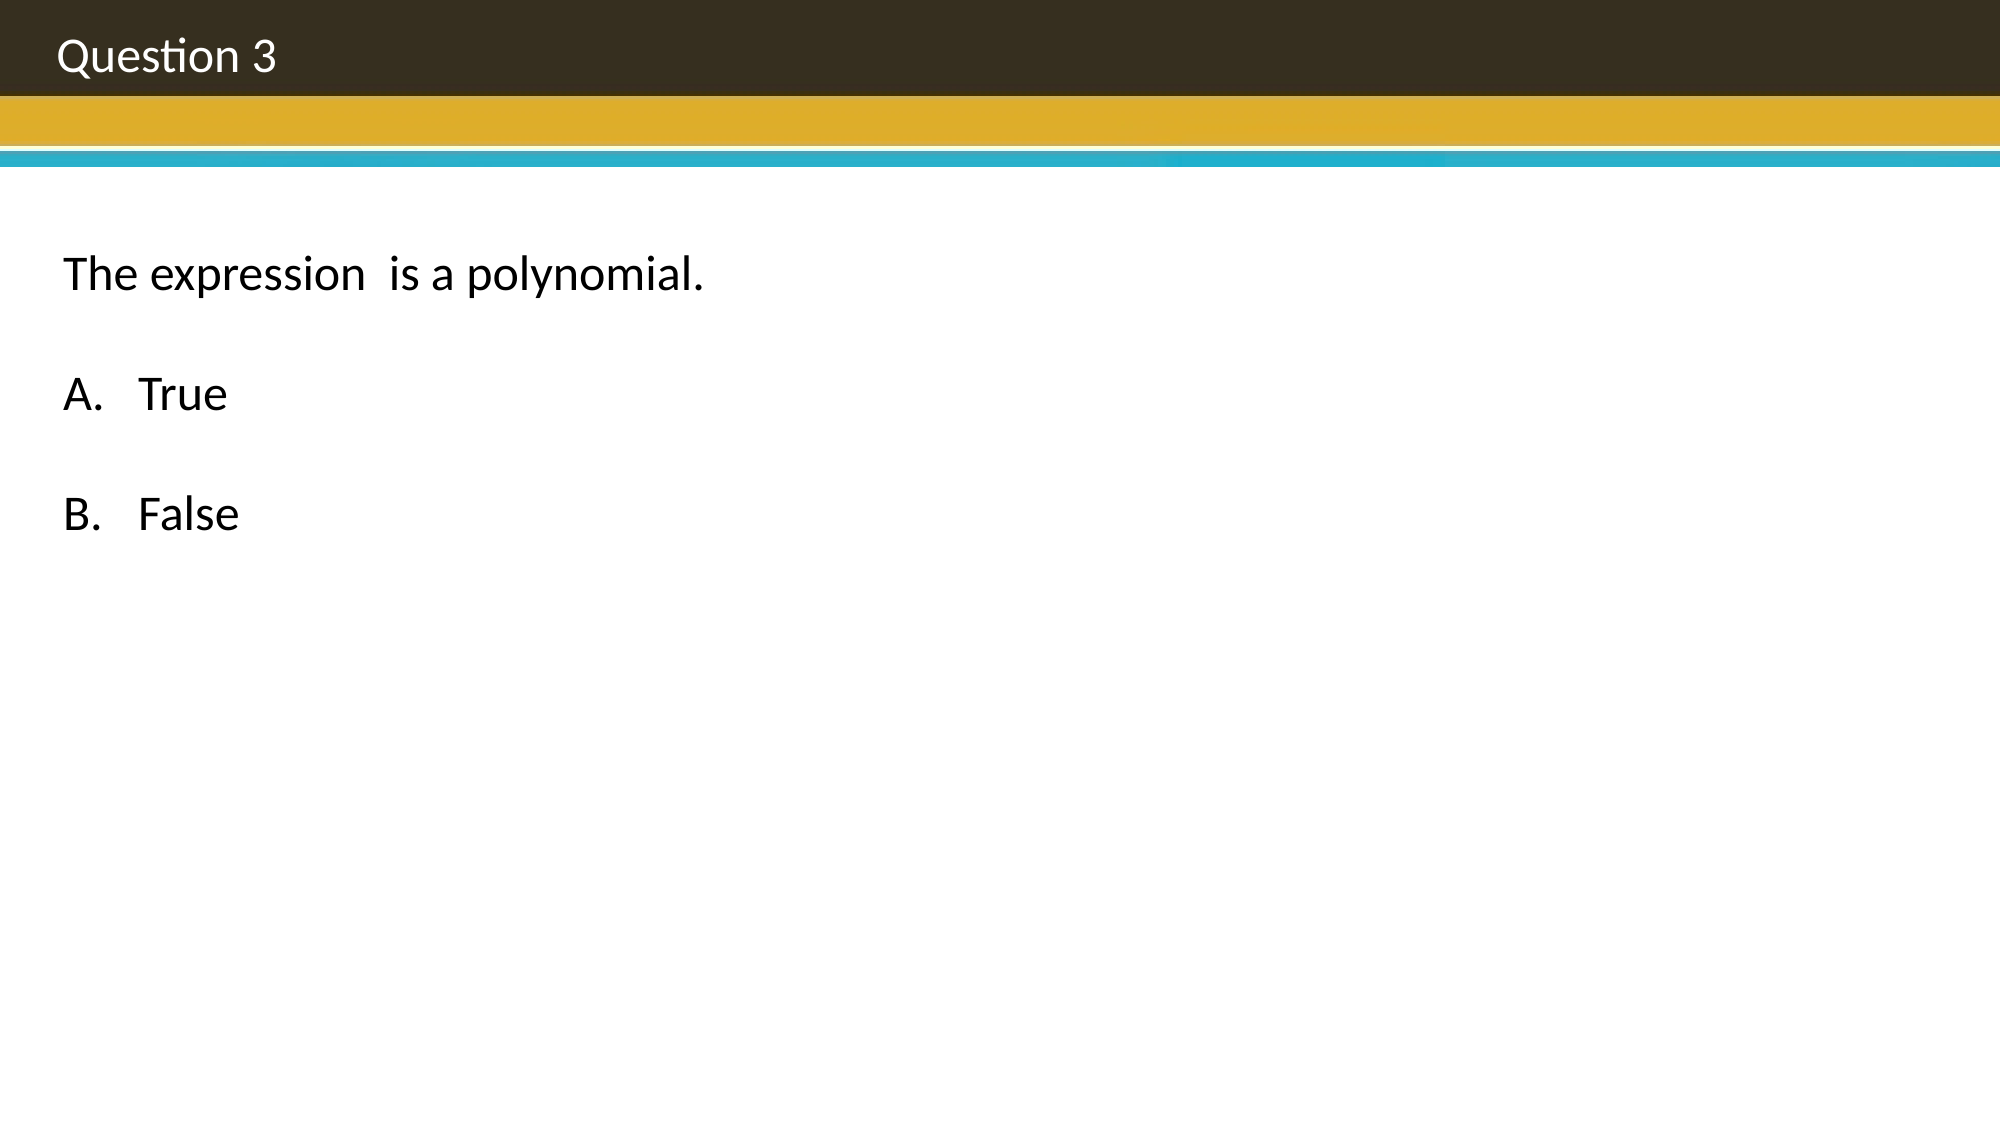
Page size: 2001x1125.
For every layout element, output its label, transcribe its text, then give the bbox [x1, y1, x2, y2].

text_box Question 3 [41, 14, 293, 90]
picture [0, 0, 2000, 167]
